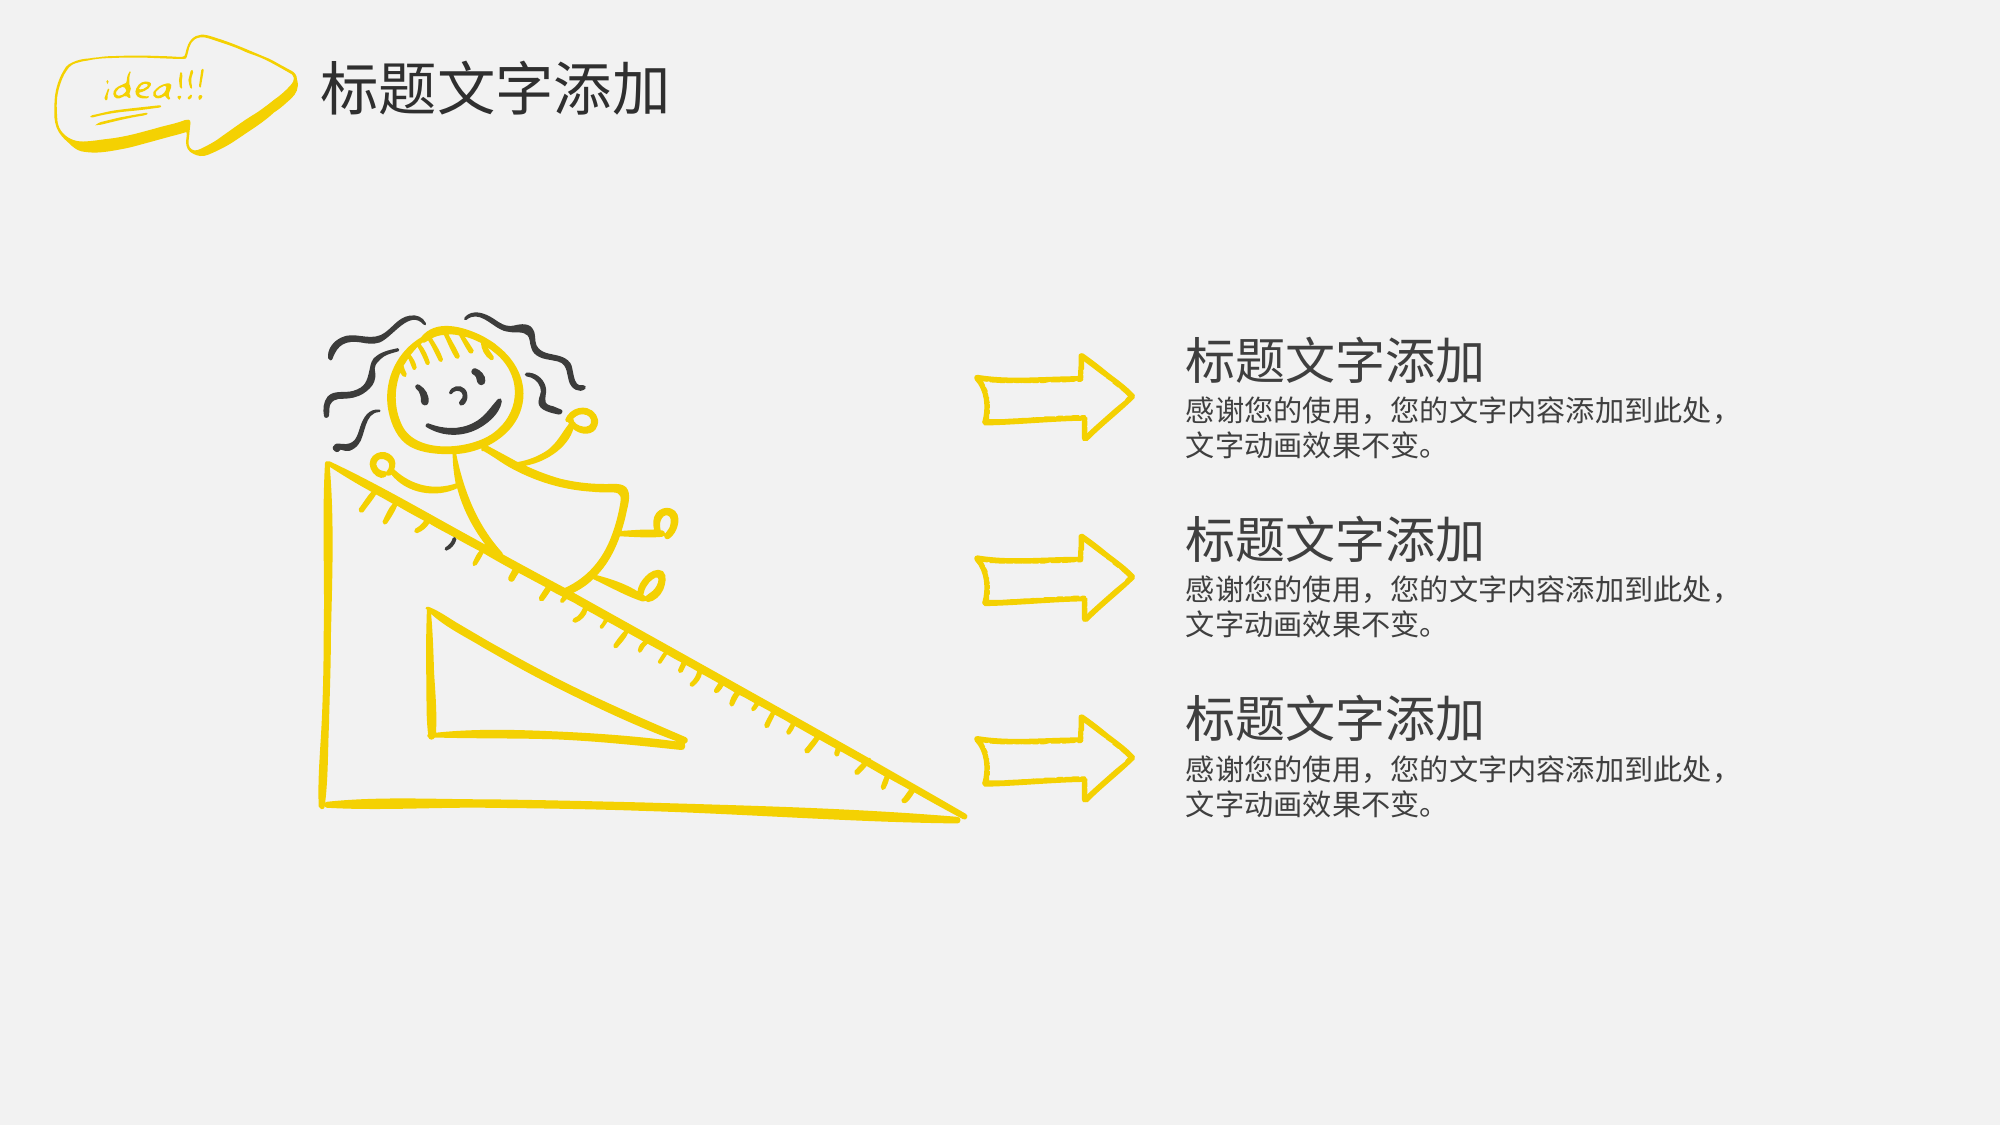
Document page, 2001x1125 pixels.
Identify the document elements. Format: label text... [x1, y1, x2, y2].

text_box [1170, 680, 1749, 830]
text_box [1170, 501, 1749, 651]
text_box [1170, 321, 1749, 471]
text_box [974, 353, 1135, 441]
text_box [974, 533, 1135, 622]
text_box 标题文字添加 [306, 44, 749, 130]
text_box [318, 308, 968, 823]
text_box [974, 714, 1135, 803]
text_box [54, 34, 298, 157]
